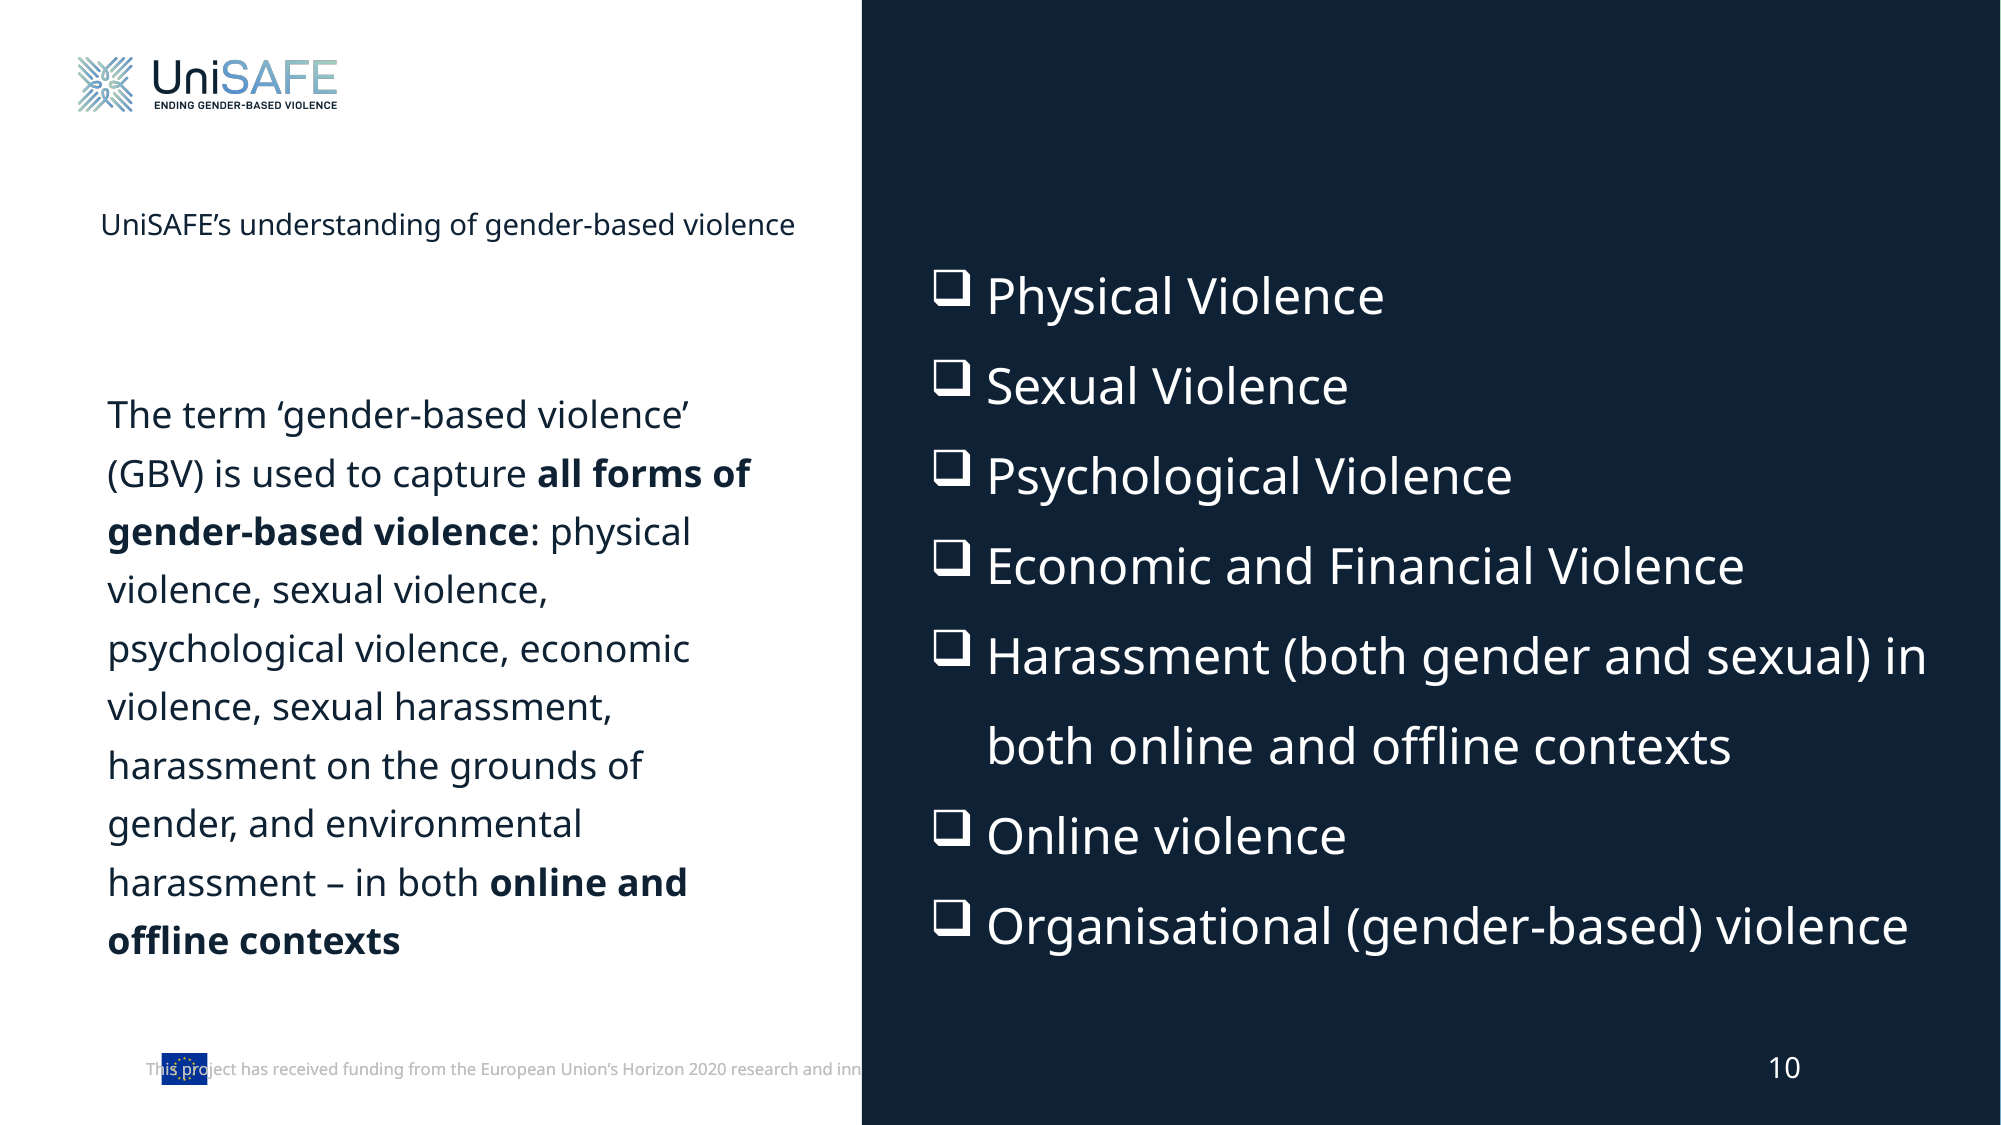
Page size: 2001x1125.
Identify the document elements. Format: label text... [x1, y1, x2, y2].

text_box The term ‘gender-based violence’ (GBV) is used to capture all forms of gender-based violence: physical violence, sexual violence, psychological violence, economic violence, sexual harassment, harassment on the grounds of gender, and environmental harassment – in both online and offline contexts [107, 370, 766, 970]
text_box 10 [1366, 1038, 1817, 1099]
text_box [861, 0, 2000, 1125]
text_box Physical Violence Sexual Violence Psychological Violence Economic and Financial Violence Harassment (both gender and sexual) in both online and offline contexts Online violence Organisational (gender-based) violence [929, 226, 1959, 962]
picture [78, 57, 337, 112]
title UniSAFE’s understanding of gender-based violence [100, 174, 829, 264]
